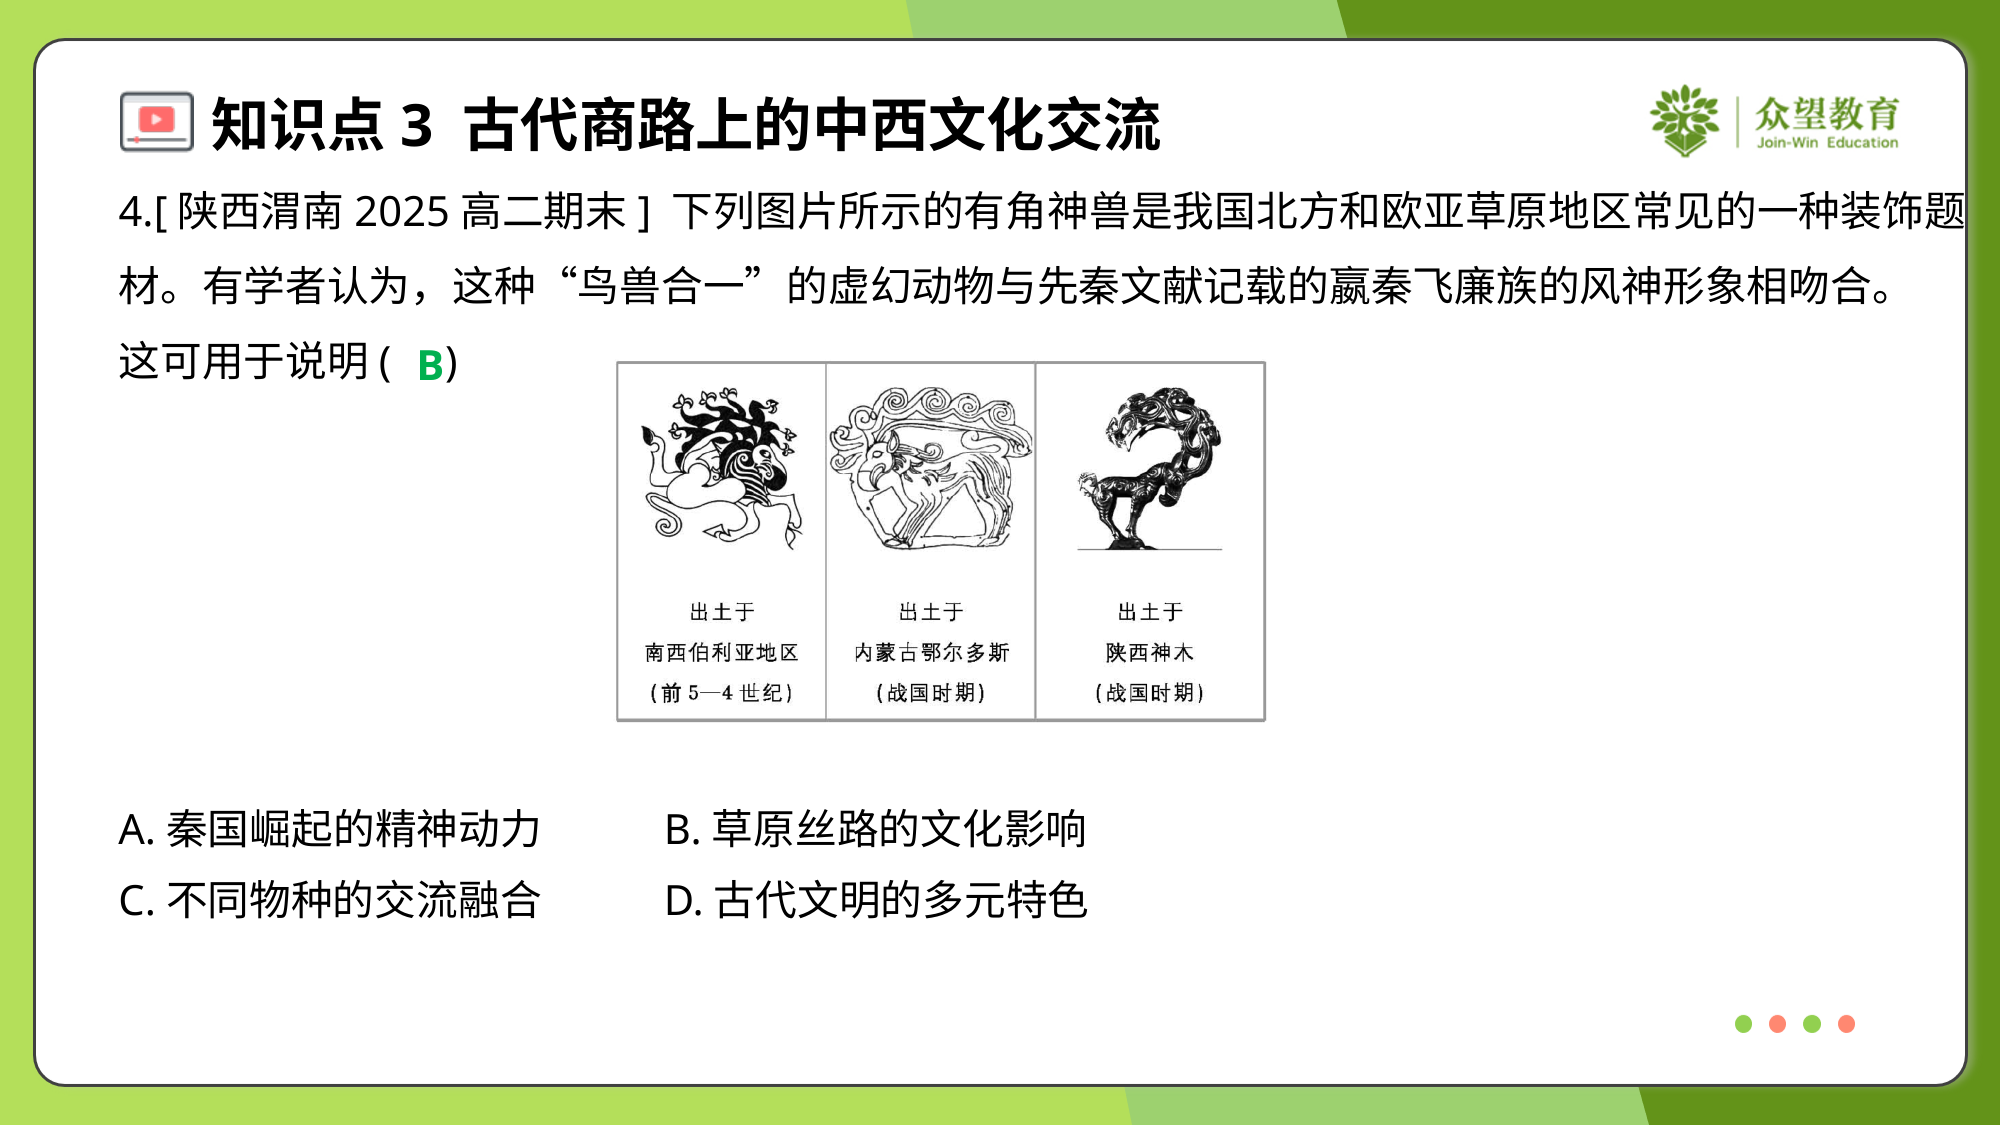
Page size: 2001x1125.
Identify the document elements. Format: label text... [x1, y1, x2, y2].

text_box B [401, 317, 460, 382]
text_box A.秦国崛起的精神动力 B.草原丝路的文化影响 C.不同物种的交流融合 D.古代文明的多元特色 [118, 777, 1175, 916]
text_box 4.[陕西渭南2025高二期末] 下列图片所示的有角神兽是我国北方和欧亚草原地区常见的一种装饰题 材。有学者认为，这种“鸟兽合一”的虚幻动物与先秦文献记载的嬴秦飞廉族的风神形象相吻合。 这可用于说明( ) [118, 159, 1175, 448]
picture [0, 0, 2000, 1125]
